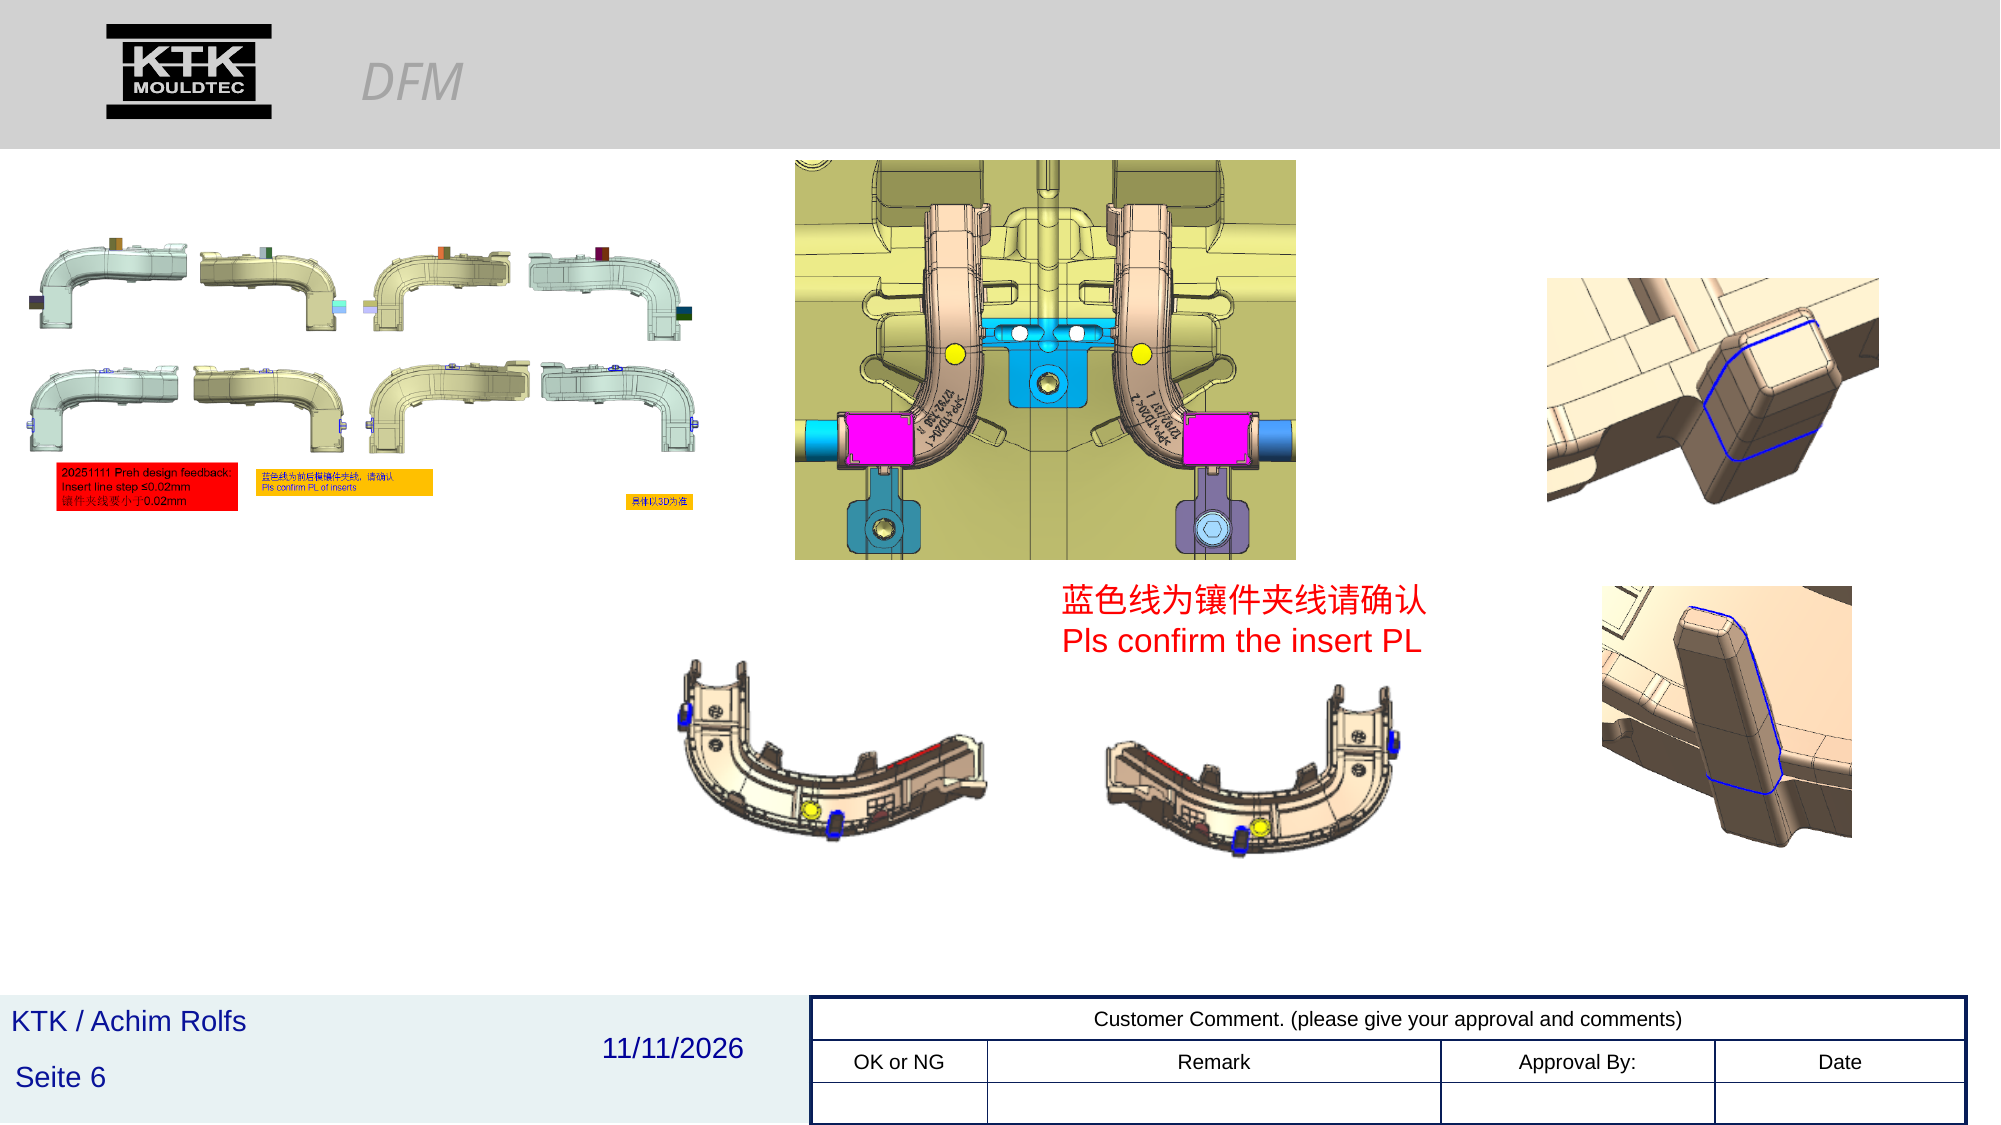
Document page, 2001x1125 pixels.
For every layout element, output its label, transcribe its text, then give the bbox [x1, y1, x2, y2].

text_box 蓝色线为镶件夹线请确认 Pls confirm the insert PL [1047, 571, 1485, 668]
picture [19, 220, 705, 515]
picture [1547, 278, 1880, 540]
picture [794, 160, 1296, 560]
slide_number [550, 1021, 796, 1101]
picture [1602, 585, 1852, 887]
picture [645, 622, 1460, 887]
